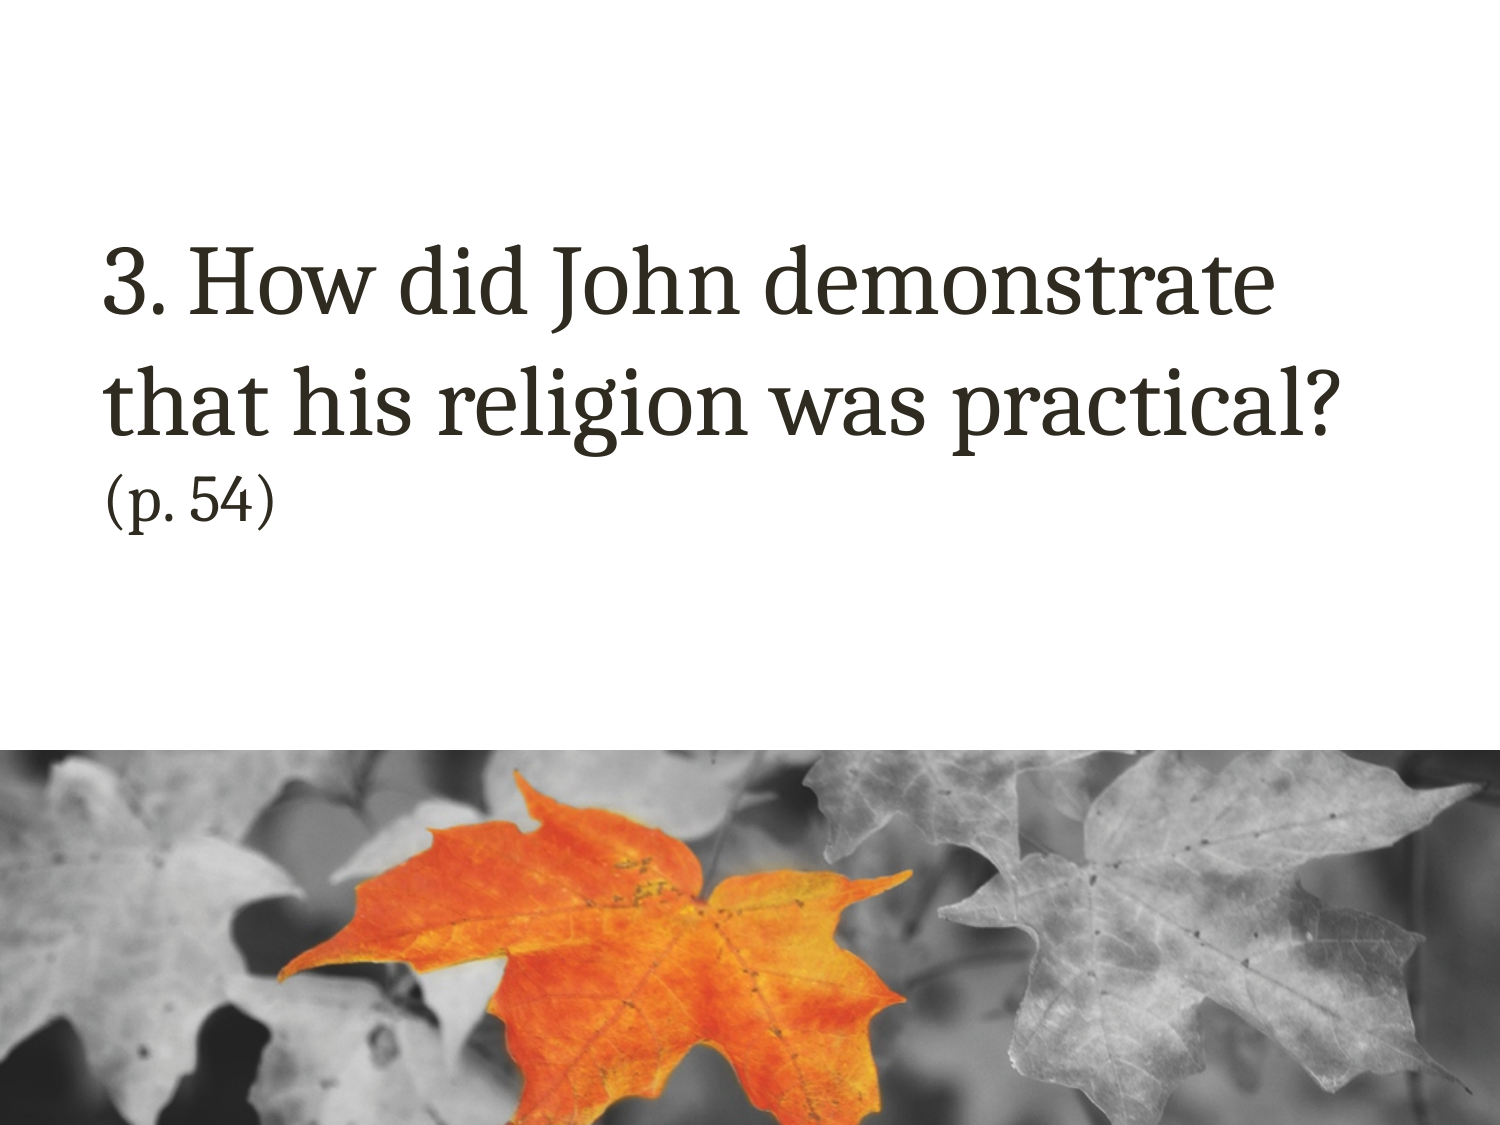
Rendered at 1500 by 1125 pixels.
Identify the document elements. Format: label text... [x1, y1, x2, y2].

title 3. How did John demonstrate that his religion was practical? (p. 54) [87, 149, 1425, 600]
picture [0, 749, 1500, 1125]
